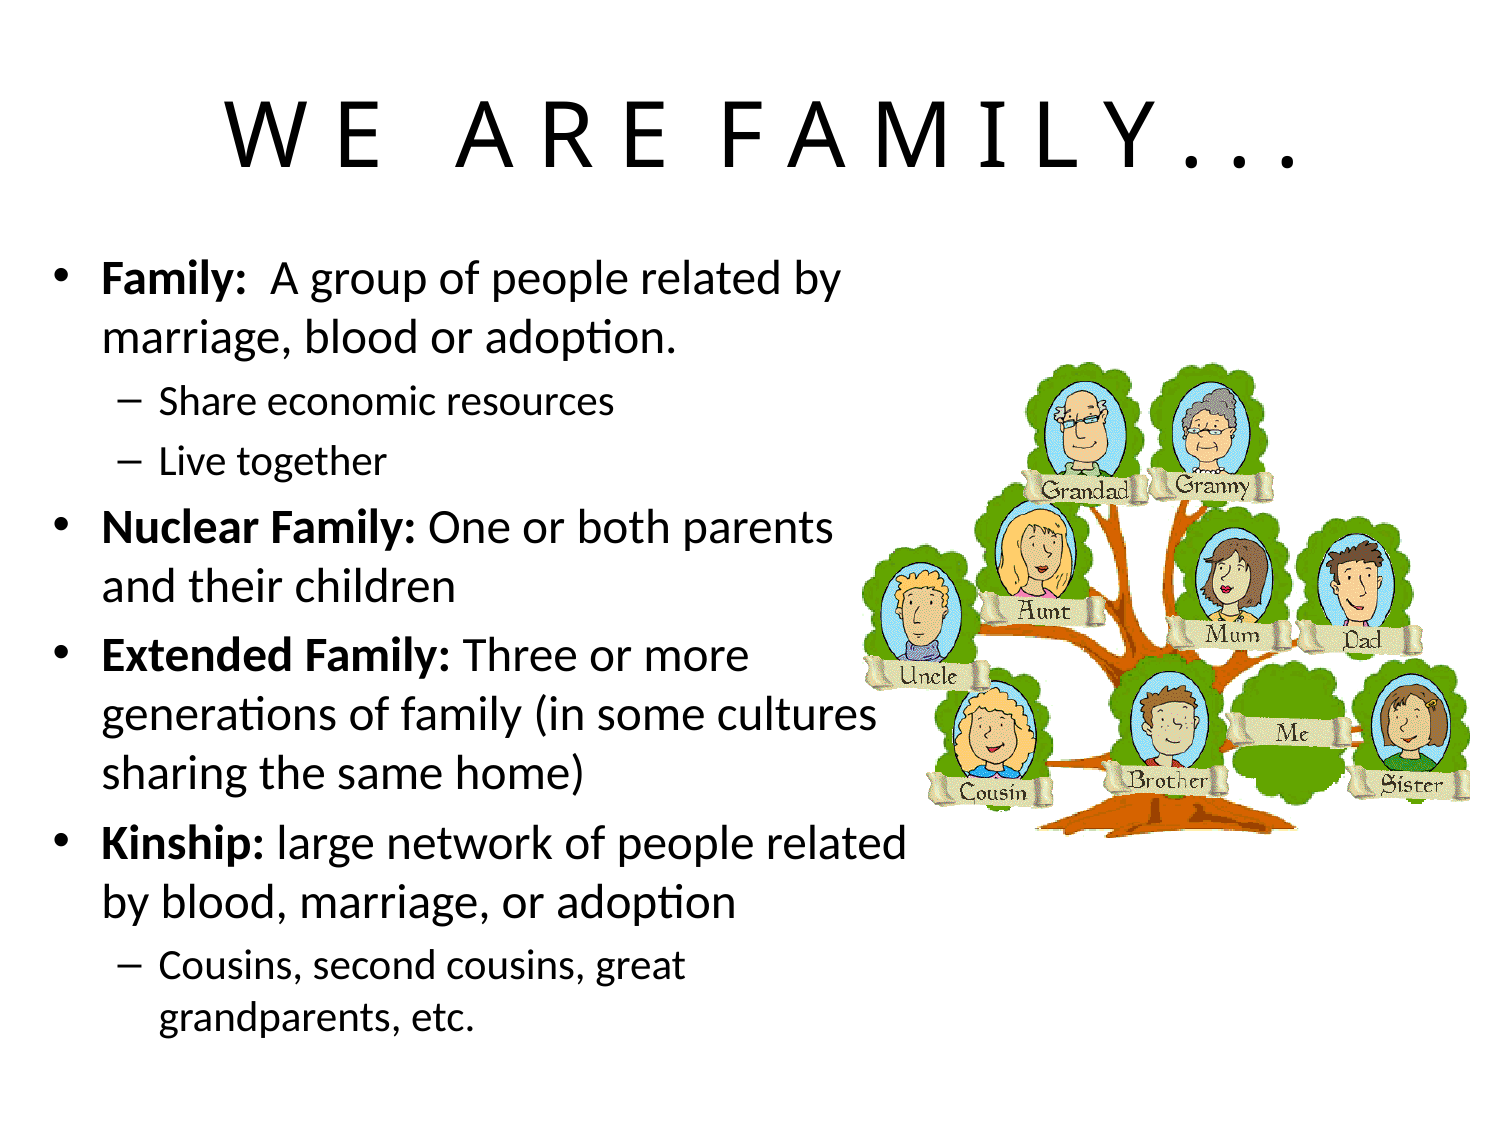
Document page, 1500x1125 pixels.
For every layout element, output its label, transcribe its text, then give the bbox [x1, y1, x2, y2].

title W E A R E F A M I L Y . . . [50, 37, 1475, 225]
list Family: A group of people related by marriage, blood or adoption. Share economic resources Live together Nuclear Family: One or both parents and their children Extended Family: Three or more generations of family (in some cultures sharing the same home) Kinship: large network of people related by blood, marriage, or adoption Cousins, second cousins, great grandparents, etc. [37, 237, 925, 1063]
picture [862, 362, 1470, 838]
